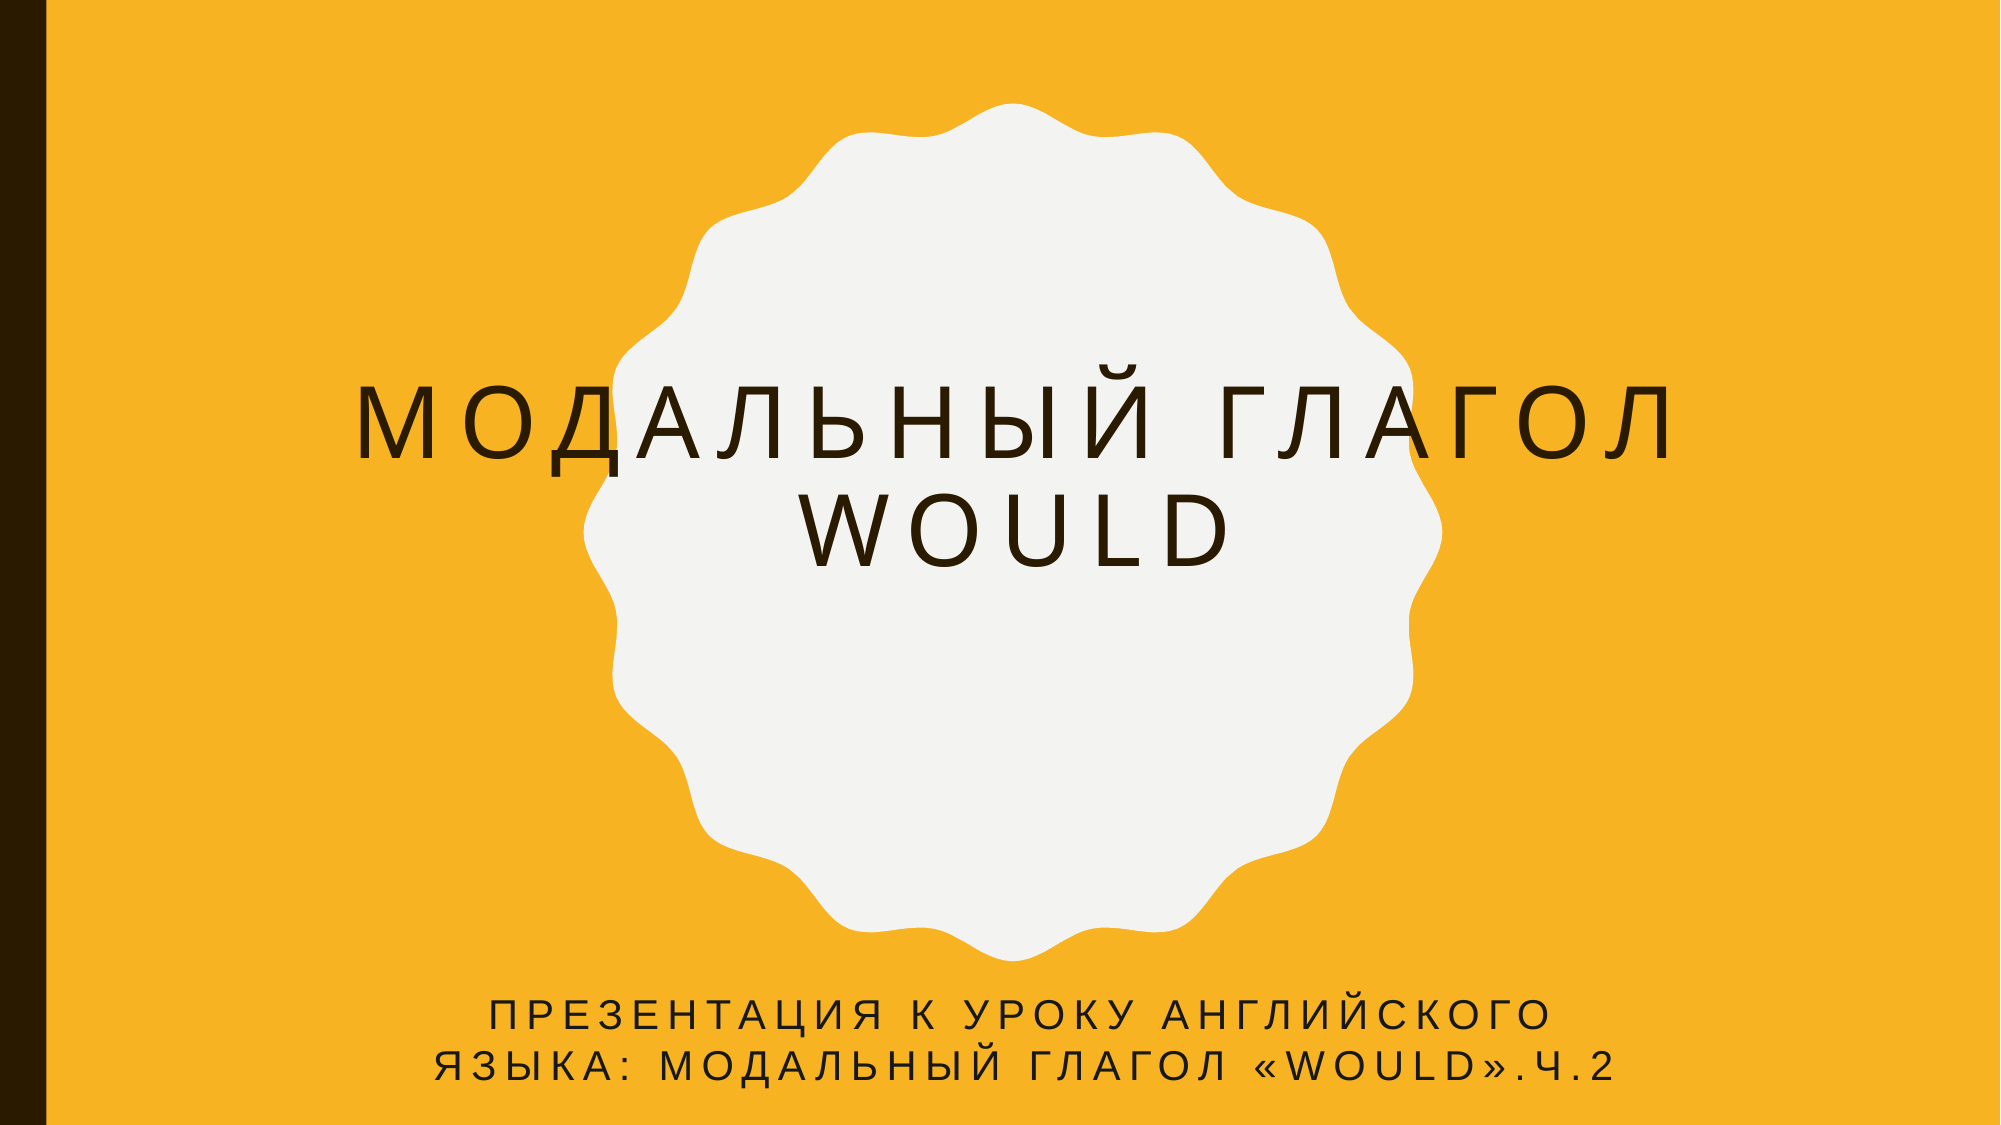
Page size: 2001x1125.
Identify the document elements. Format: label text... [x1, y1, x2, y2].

subtitle Презентация к уроку английского языка: модальный глагол «would».ч.2 [363, 980, 1684, 1103]
title Модальный глагол WOULD [176, 180, 1870, 902]
